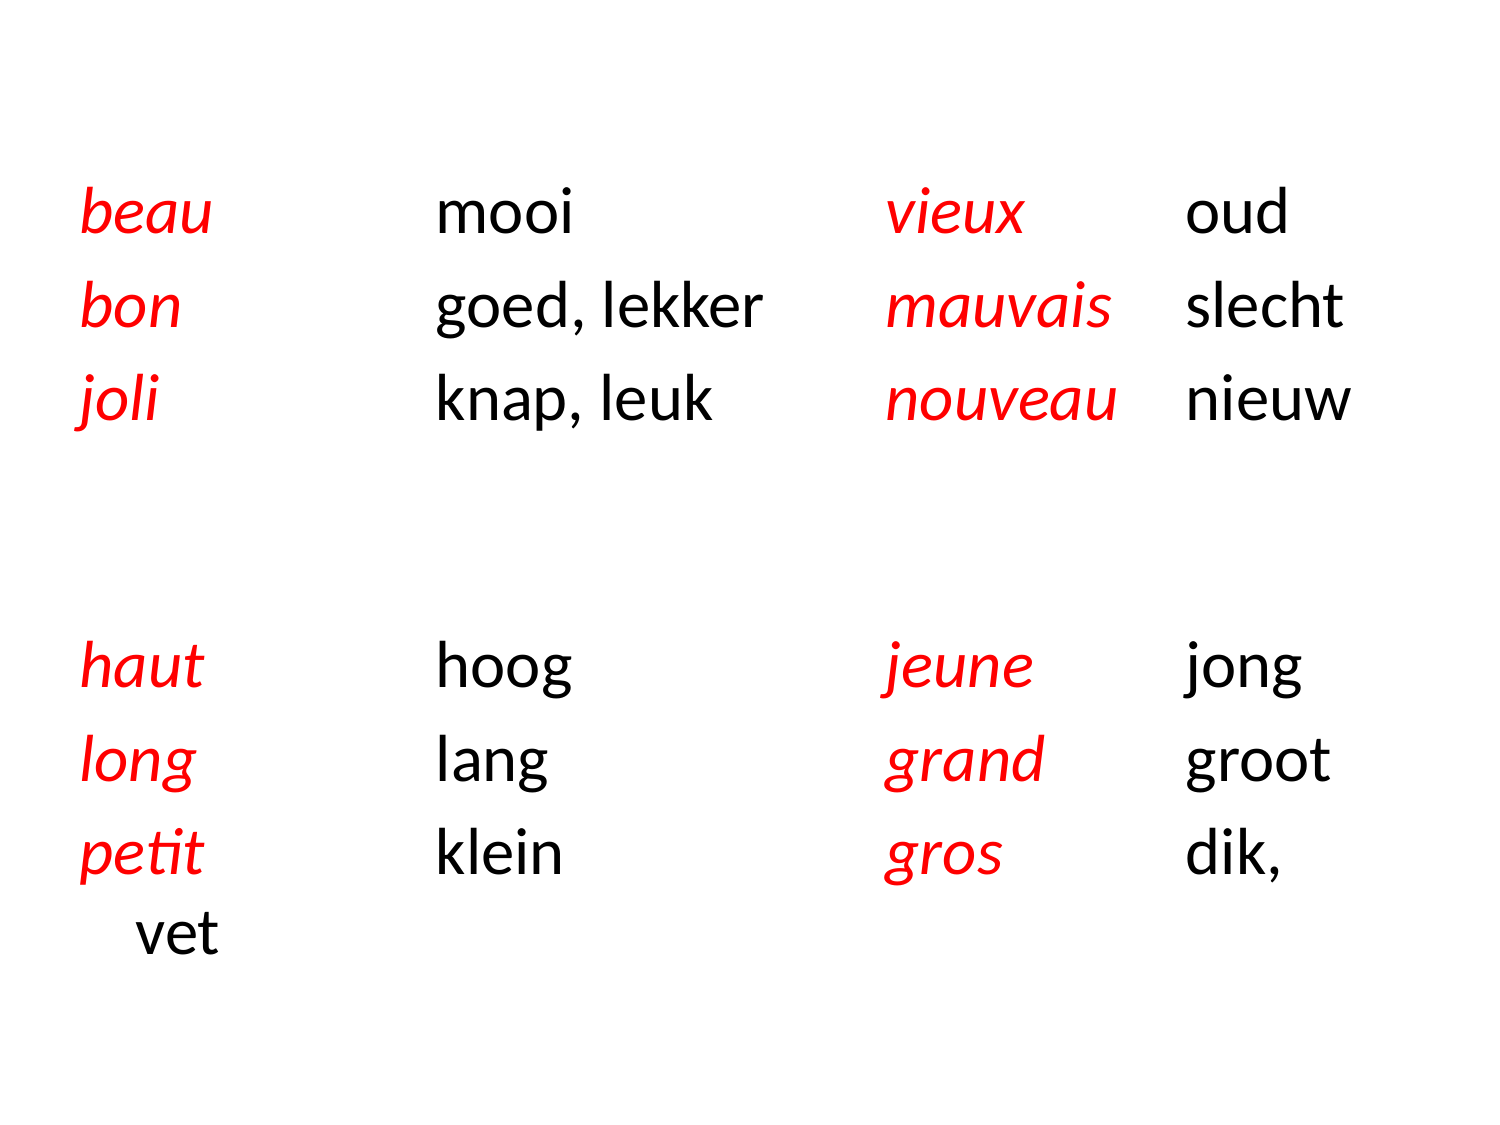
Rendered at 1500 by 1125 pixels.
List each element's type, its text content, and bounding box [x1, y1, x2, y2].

text_box beau mooi vieux oud bon goed, lekker mauvais slecht joli knap, leuk nouveau nieuw haut hoog jeune jong long lang grand groot petit klein gros dik, vet [64, 66, 1388, 1024]
